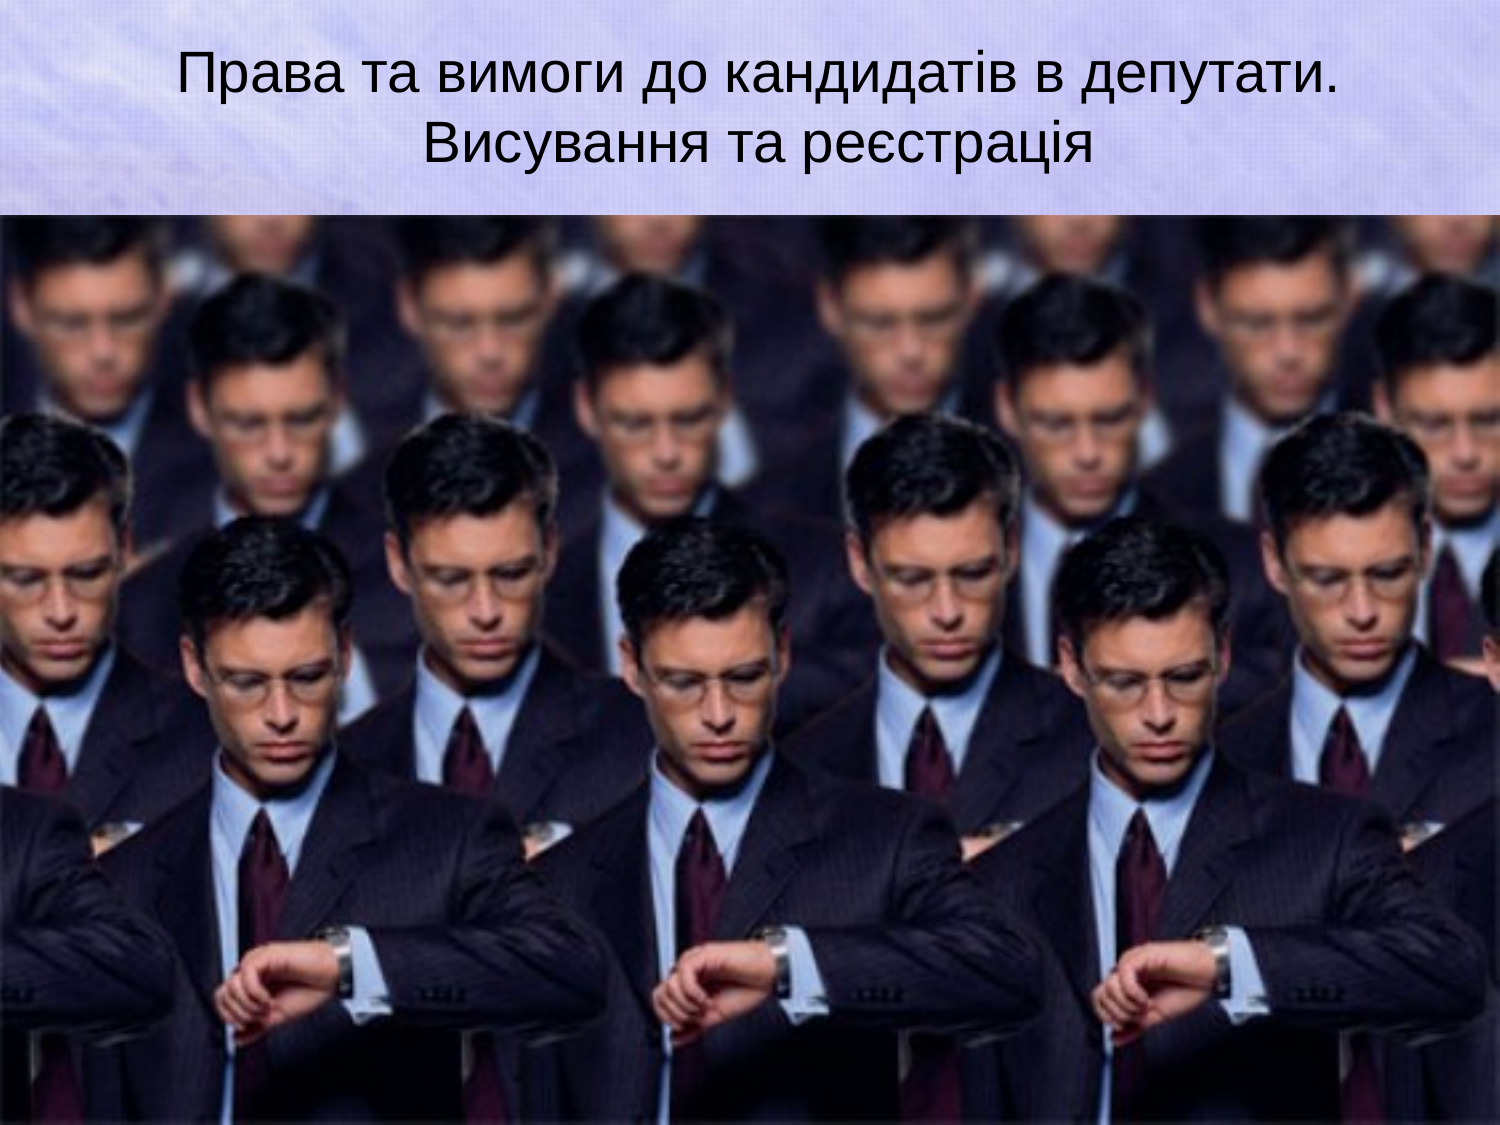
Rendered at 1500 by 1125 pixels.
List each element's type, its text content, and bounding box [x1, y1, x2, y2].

picture [0, 0, 1500, 1125]
title Права та вимоги до кандидатів в депутати. Висування та реєстрація [38, 44, 1480, 213]
